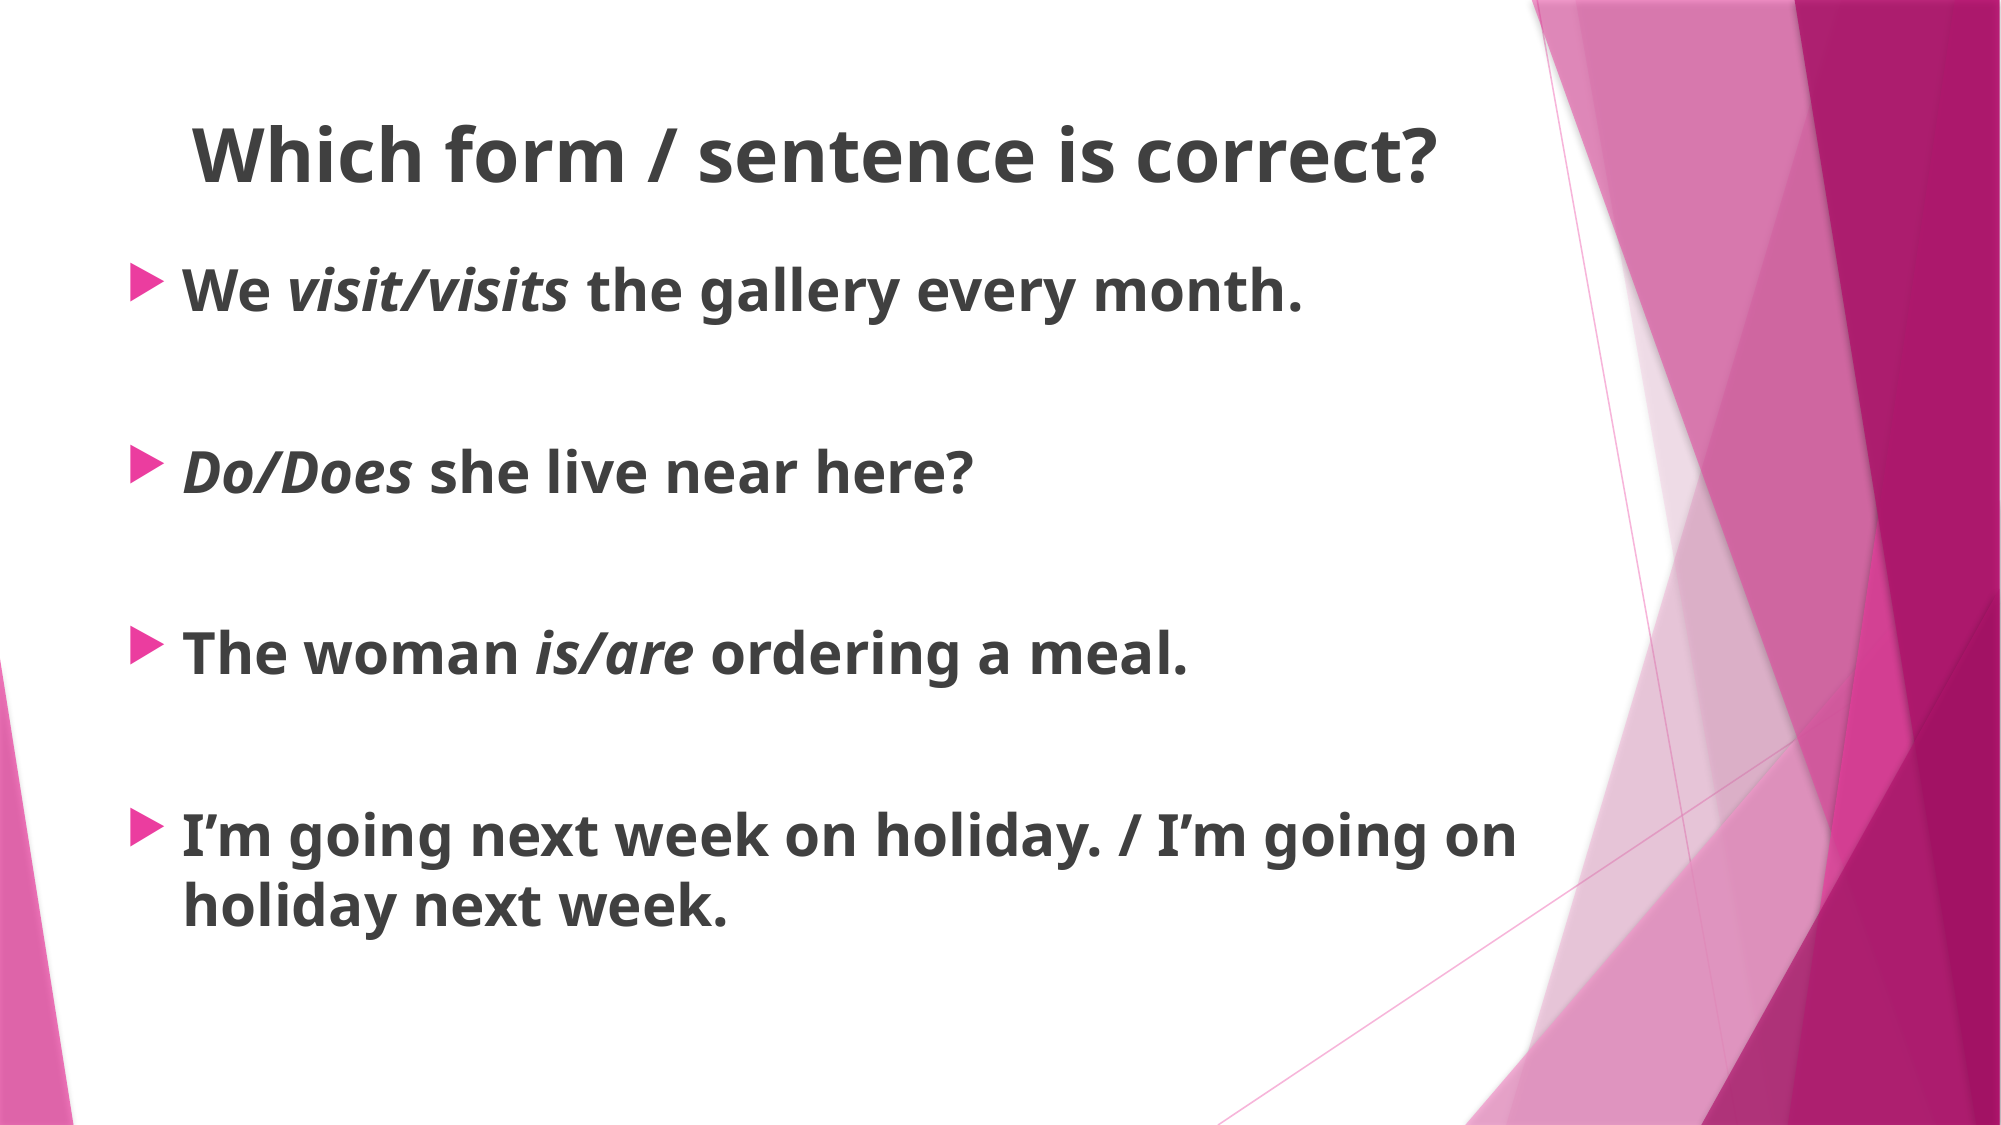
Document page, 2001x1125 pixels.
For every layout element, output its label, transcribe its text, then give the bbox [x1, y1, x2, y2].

title Which form / sentence is correct? [111, 99, 1522, 245]
list We visit/visits the gallery every month. Do/Does she live near here? The woman is/are ordering a meal. I’m going next week on holiday. / I’m going on holiday next week. [111, 245, 1550, 992]
